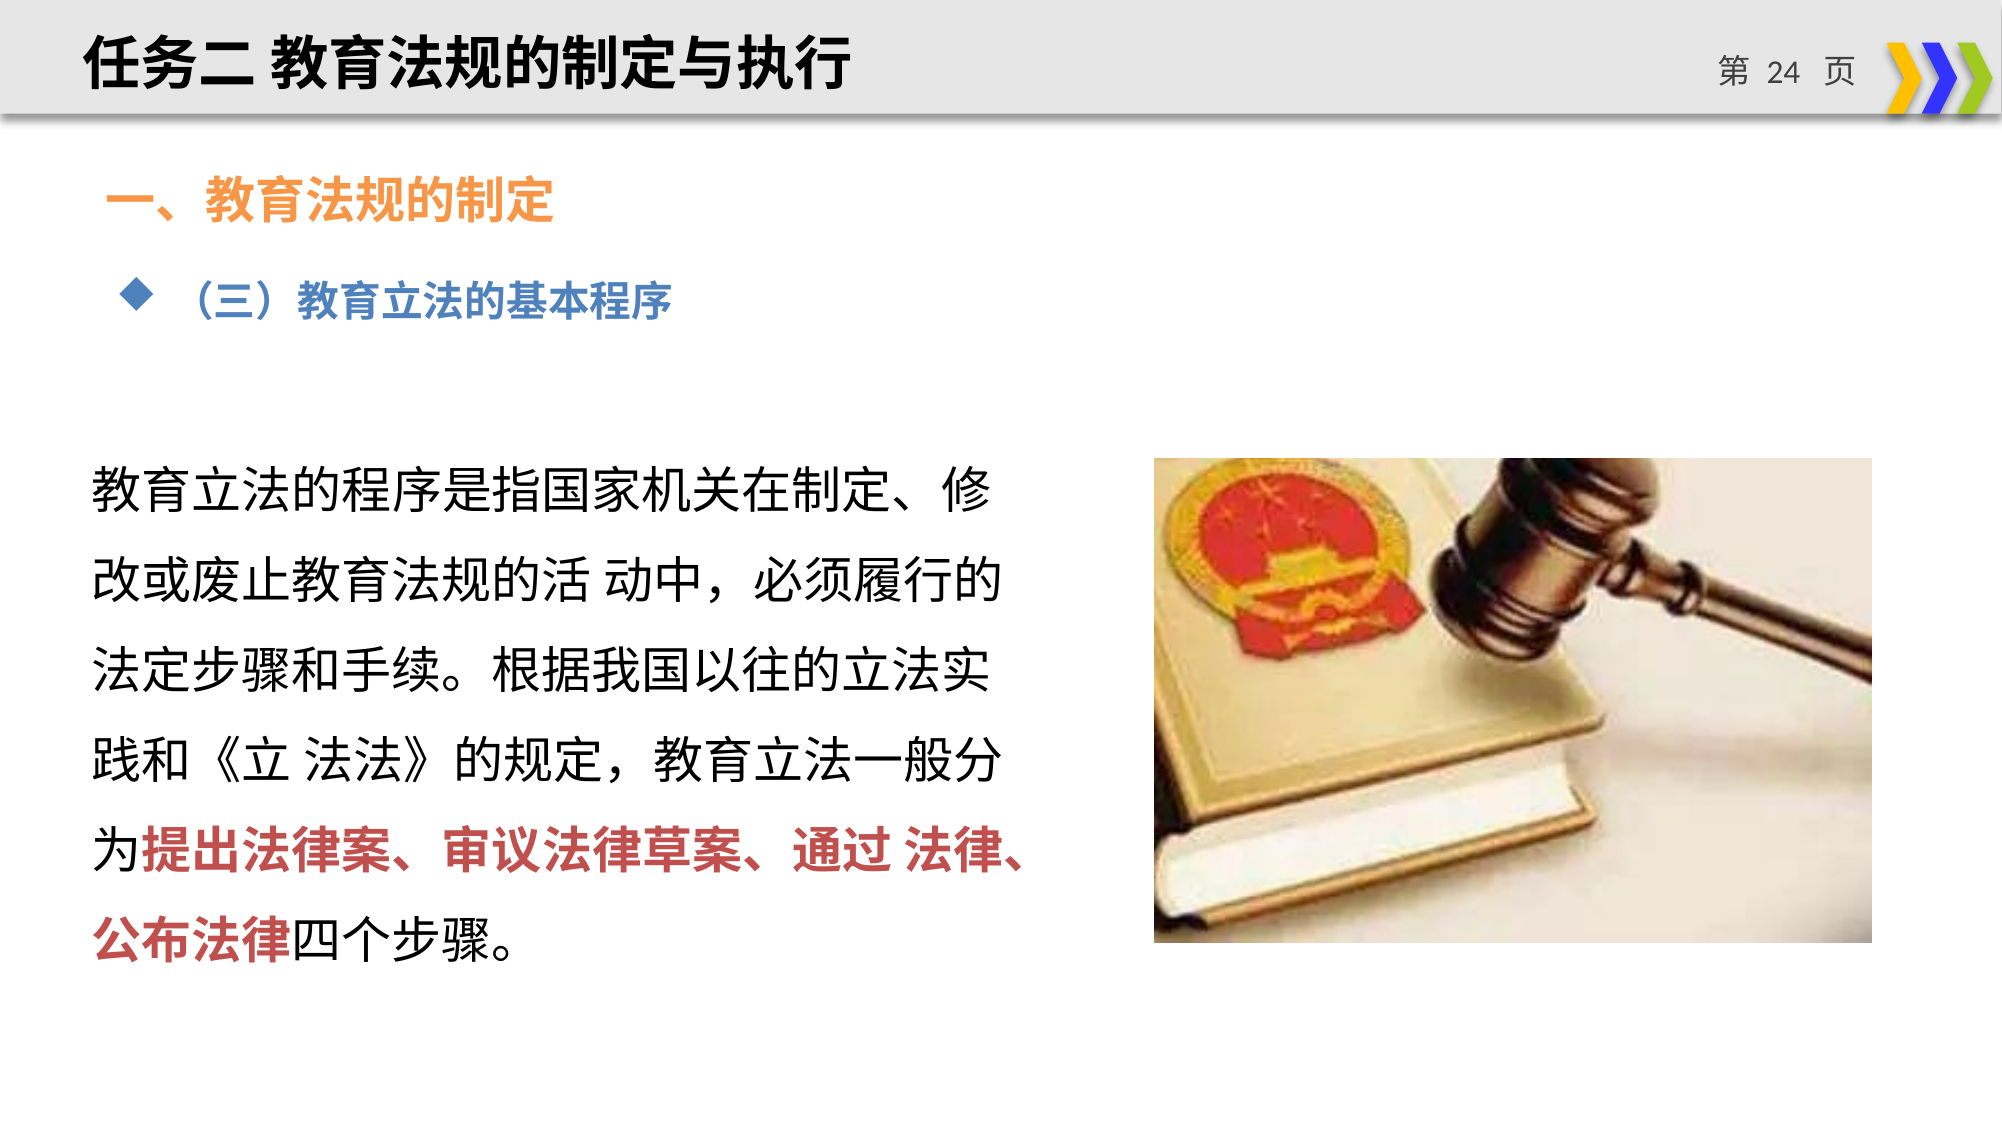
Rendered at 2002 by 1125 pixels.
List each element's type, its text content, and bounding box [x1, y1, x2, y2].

picture [1153, 458, 1872, 944]
text_box 任务二 教育法规的制定与执行 [67, 19, 1008, 104]
text_box （三）教育立法的基本程序 [101, 267, 935, 332]
text_box 教育立法的程序是指国家机关在制定、修改或废止教育法规的活 动中，必须履行的法定步骤和手续。根据我国以往的立法实践和《立 法法》的规定，教育立法一般分为提出法律案、审议法律草案、通过 法律、公布法律四个步骤。 [77, 420, 1040, 976]
text_box 一、教育法规的制定 [90, 160, 806, 236]
